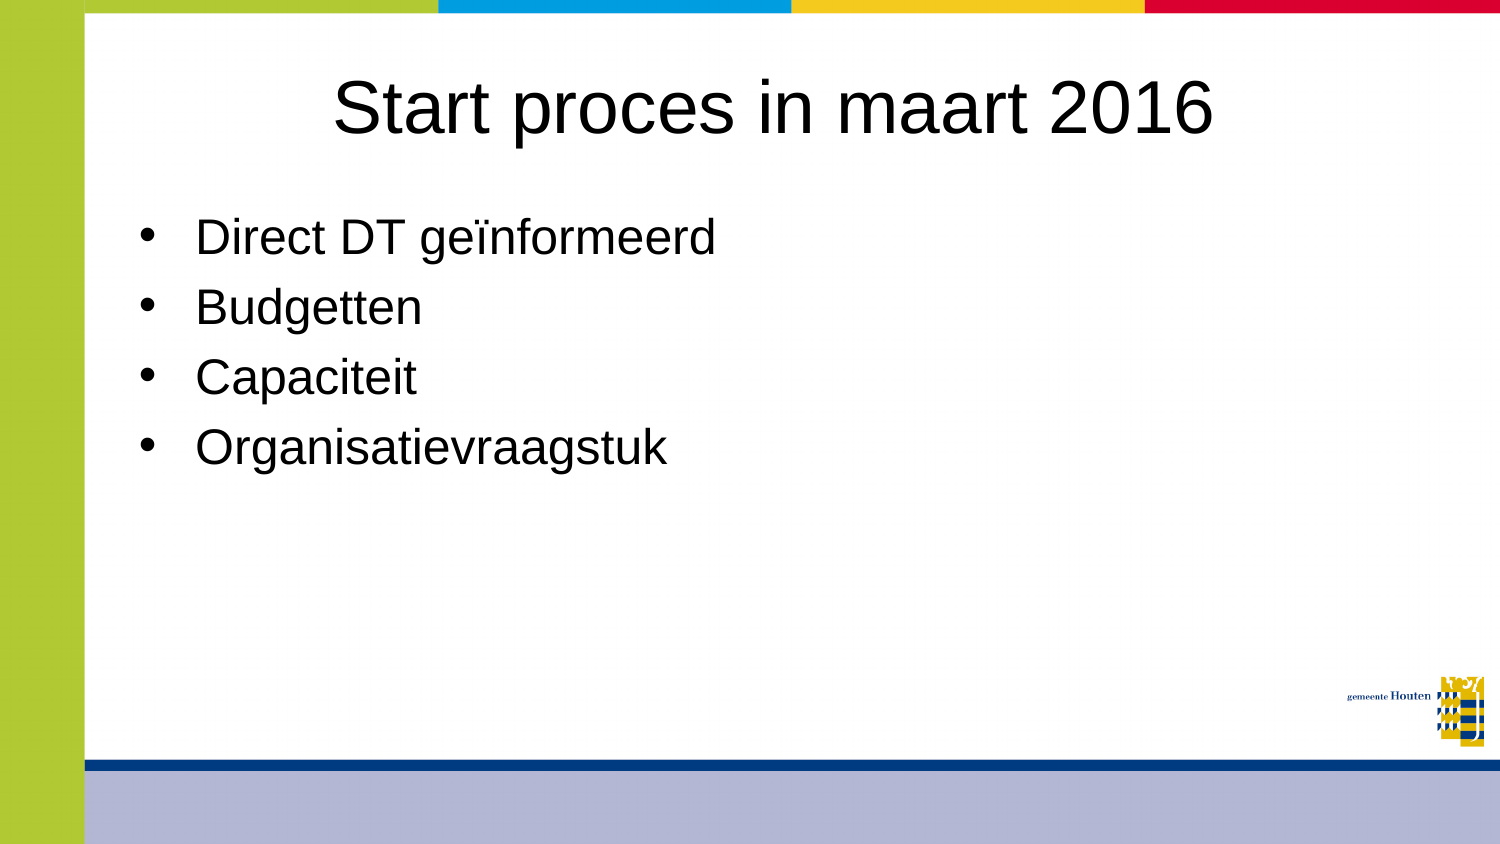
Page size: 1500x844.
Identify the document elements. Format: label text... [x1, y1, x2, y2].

list Direct DT geïnformeerd Budgetten Capaciteit Organisatievraagstuk [123, 196, 1425, 753]
picture [0, 0, 1500, 844]
title Start proces in maart 2016 [123, 33, 1425, 175]
